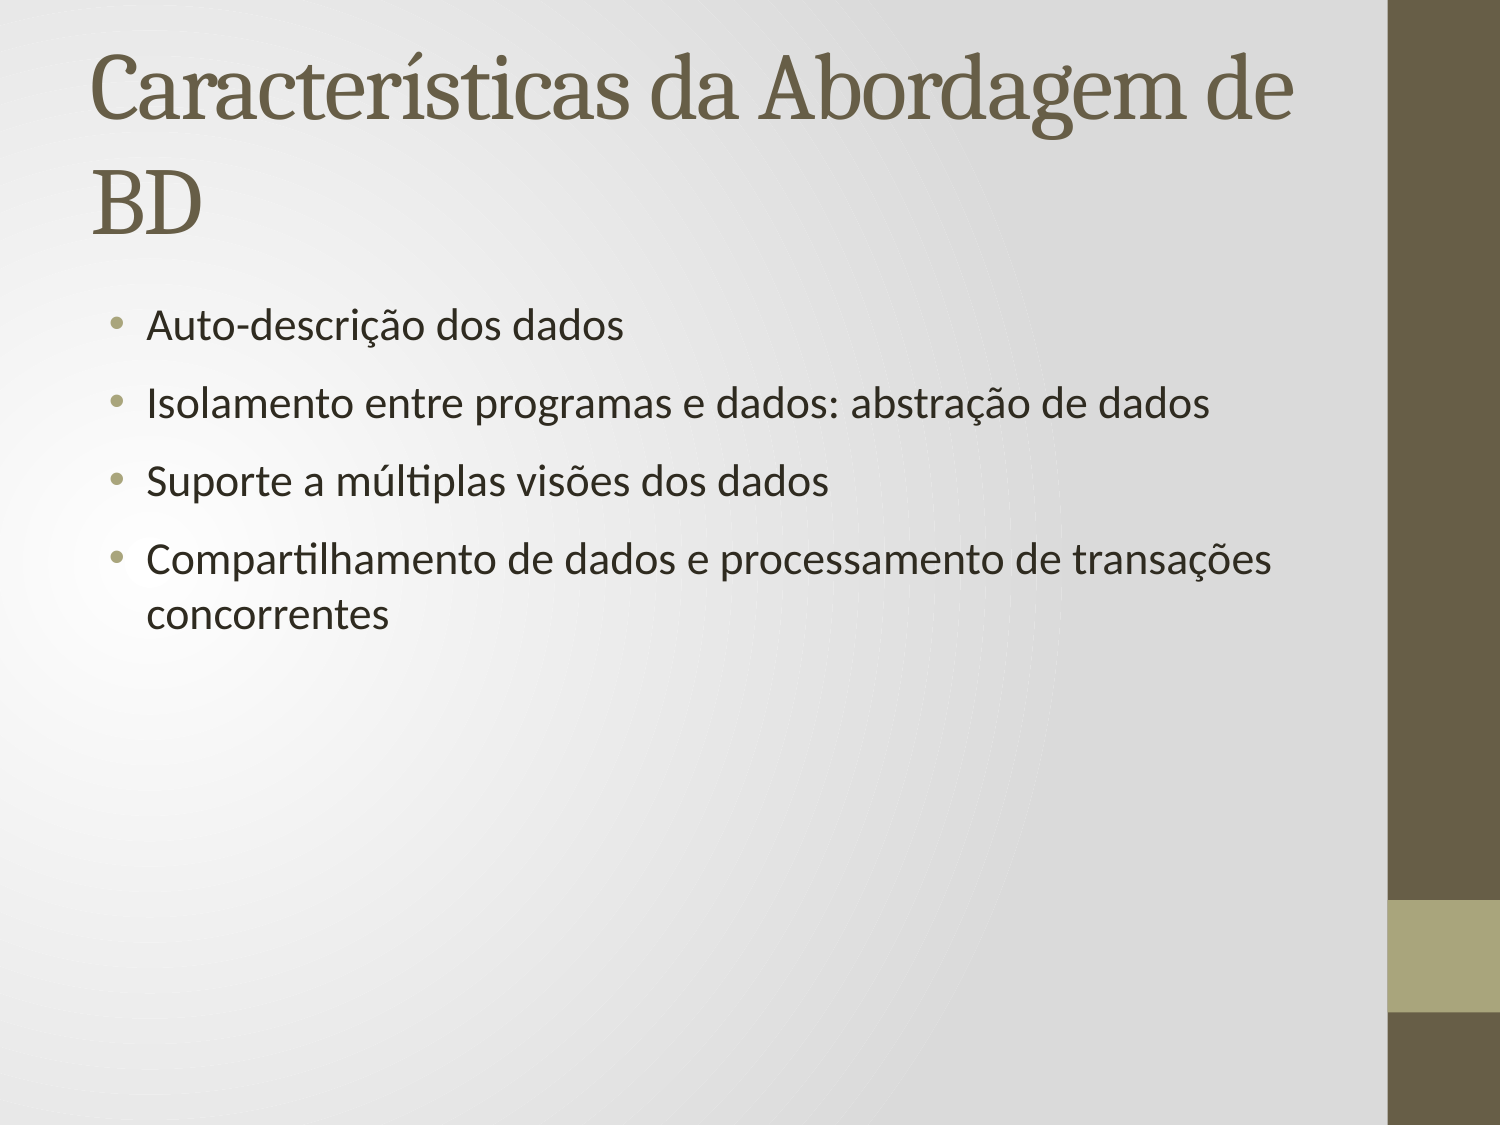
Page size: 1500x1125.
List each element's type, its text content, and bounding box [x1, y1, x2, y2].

title Características da Abordagem de BD [75, 45, 1325, 233]
list Auto-descrição dos dados Isolamento entre programas e dados: abstração de dados Suporte a múltiplas visões dos dados Compartilhamento de dados e processamento de transações concorrentes [75, 287, 1425, 1025]
